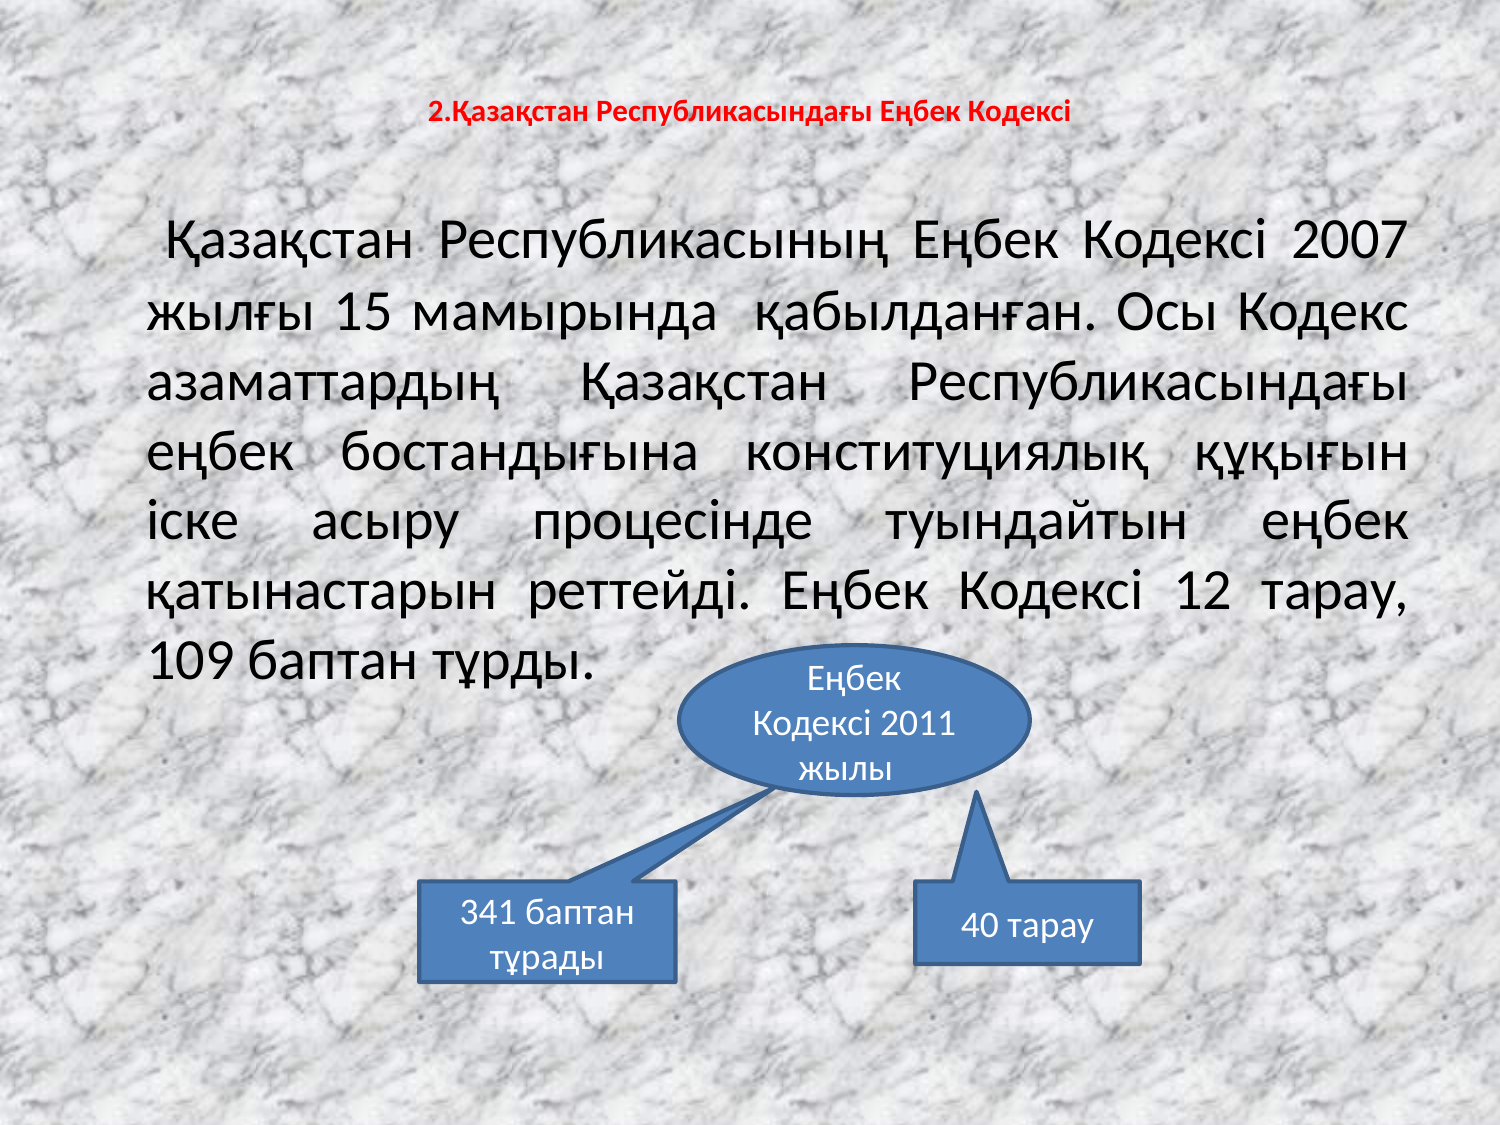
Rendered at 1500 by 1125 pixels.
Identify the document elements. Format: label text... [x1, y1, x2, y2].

list Қазақстан Республикасының Еңбек Кодексі 2007 жылғы 15 мамырында қабылданған. Осы Кодекс азаматтардың Қазақстан Республикасындағы еңбек бостандығына конституциялық құқығын iске асыру процесiнде туындайтын еңбек қатынастарын реттейдi. Еңбек Кодексі 12 тарау, 109 баптан тұрды. [75, 184, 1425, 1005]
text_box 40 тарау [913, 789, 1142, 967]
text_box 341 баптан тұрады [417, 785, 776, 985]
picture [0, 0, 1500, 1125]
text_box Еңбек Кодексі 2011 жылы [676, 643, 1032, 798]
title 2.Қазақстан Республикасындағы Еңбек Кодексі [75, 45, 1425, 173]
